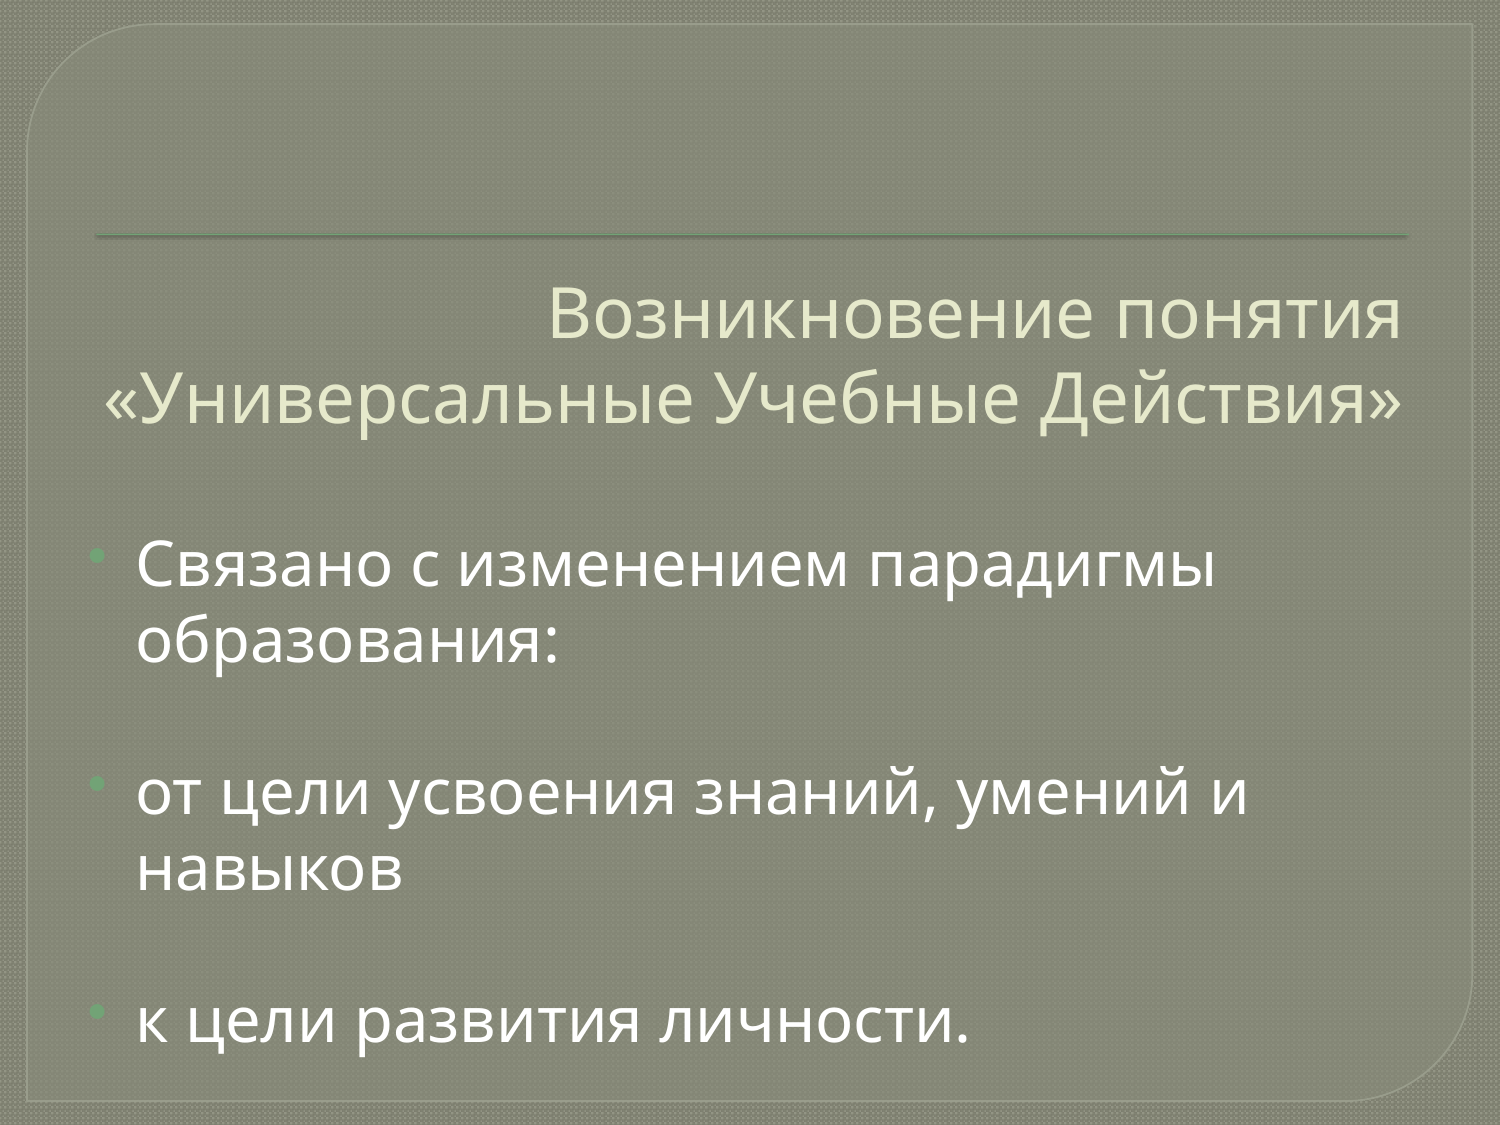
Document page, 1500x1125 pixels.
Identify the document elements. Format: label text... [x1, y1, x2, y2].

list Связано с изменением парадигмы образования: от цели усвоения знаний, умений и навыков к цели развития личности. [75, 515, 1425, 1067]
title Возникновение понятия «Универсальные Учебные Действия» [70, 257, 1421, 446]
